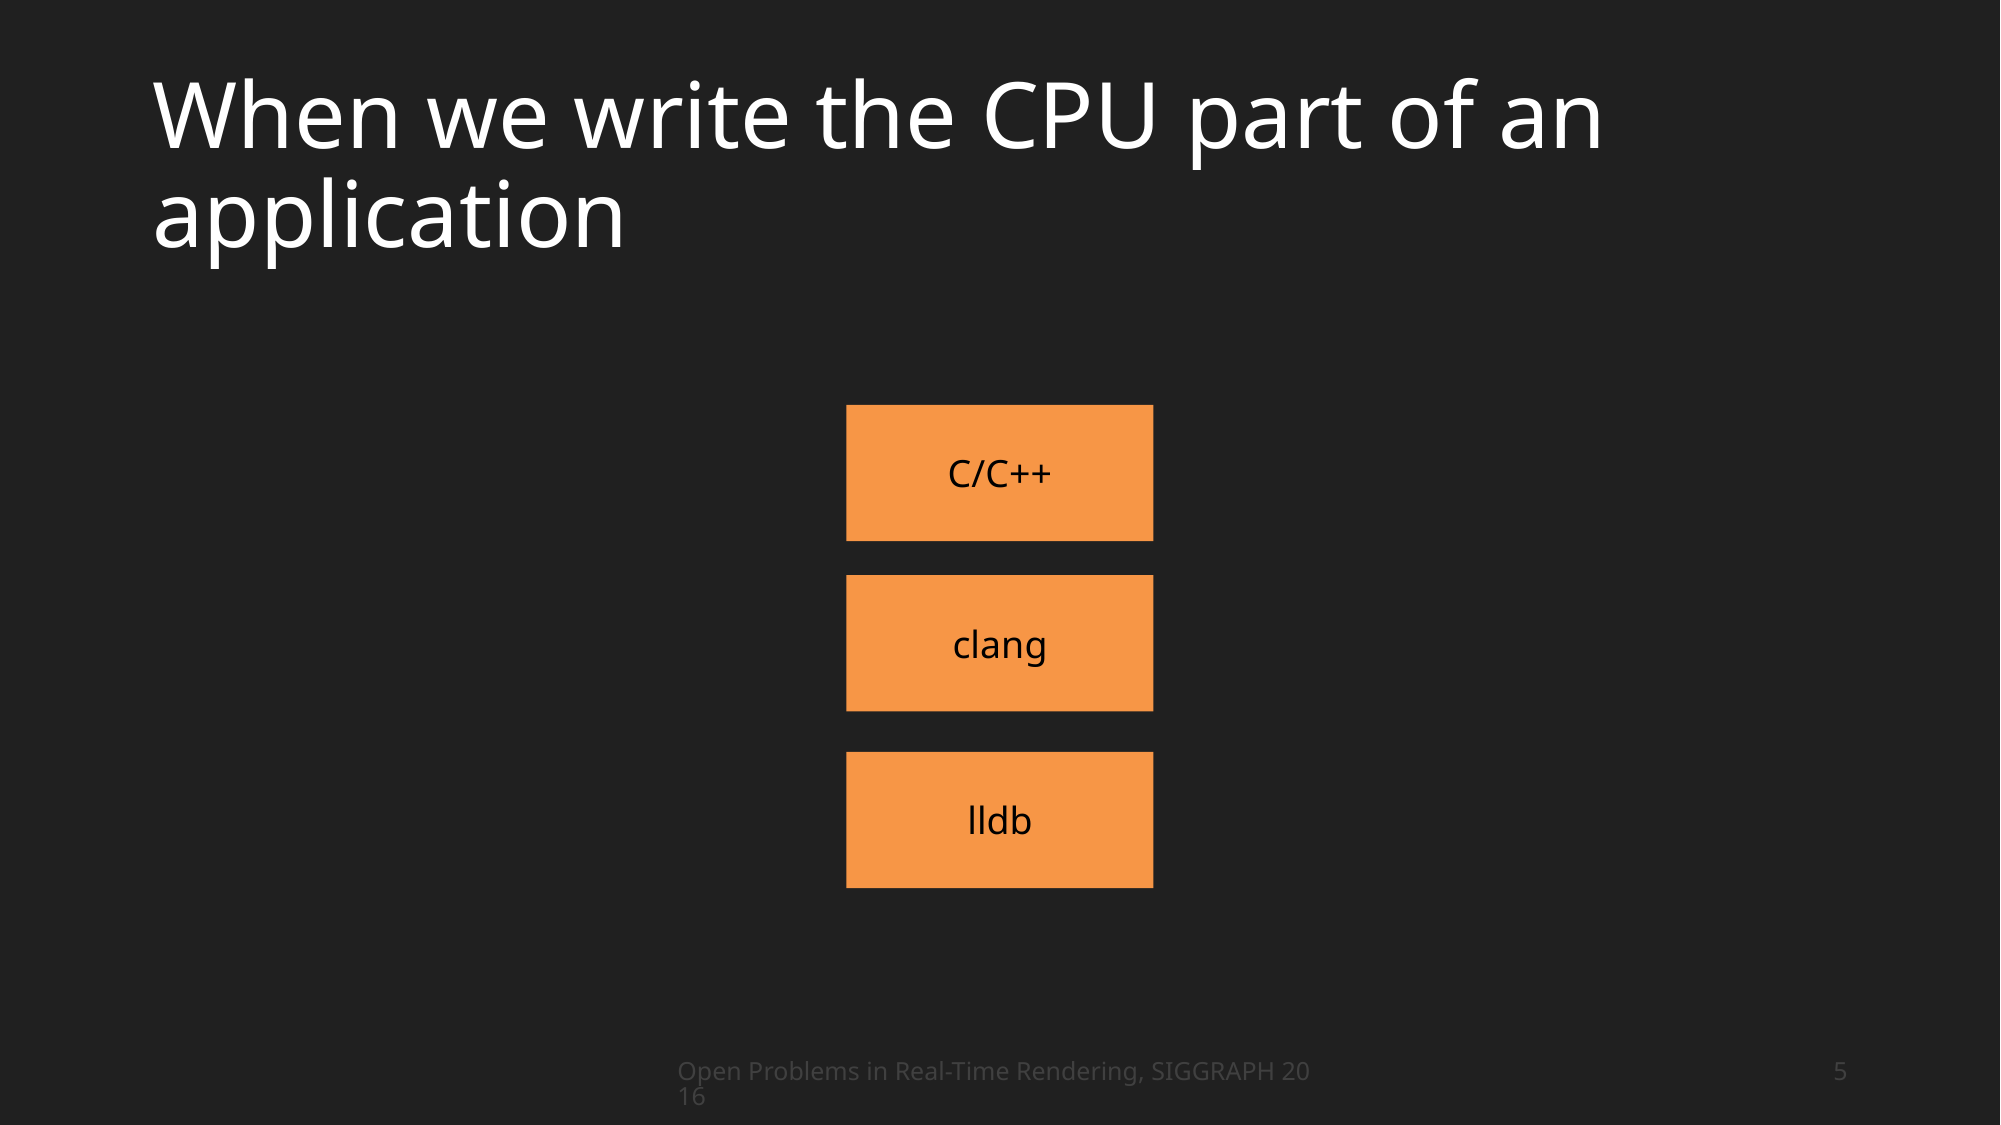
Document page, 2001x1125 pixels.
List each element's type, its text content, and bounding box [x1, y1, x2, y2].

text_box lldb [845, 751, 1154, 889]
text_box C/C++ [845, 404, 1154, 542]
text_box clang [845, 574, 1154, 712]
slide_number 5 [1412, 1042, 1863, 1103]
footer Open Problems in Real-Time Rendering, SIGGRAPH 2016 [662, 1042, 1338, 1103]
title When we write the CPU part of an application [137, 59, 1863, 278]
